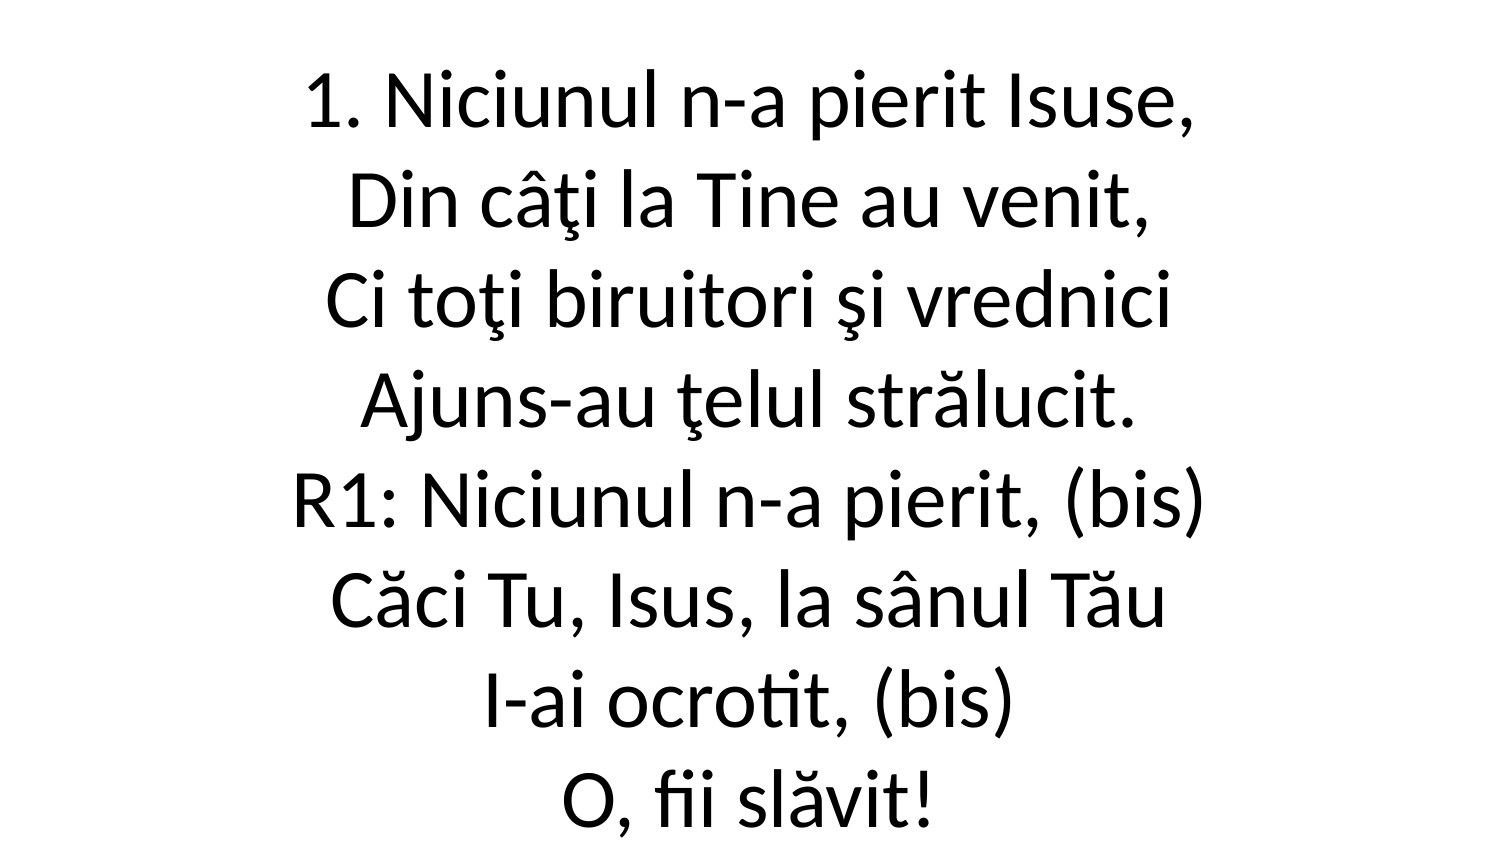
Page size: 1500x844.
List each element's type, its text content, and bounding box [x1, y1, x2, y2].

text_box 1. Niciunul n-a pierit Isuse, Din câţi la Tine au venit, Ci toţi biruitori şi vrednici Ajuns-au ţelul strălucit. R1: Niciunul n-a pierit, (bis) Căci Tu, Isus, la sânul Tău I-ai ocrotit, (bis) O, fii slăvit! [276, 0, 1224, 844]
